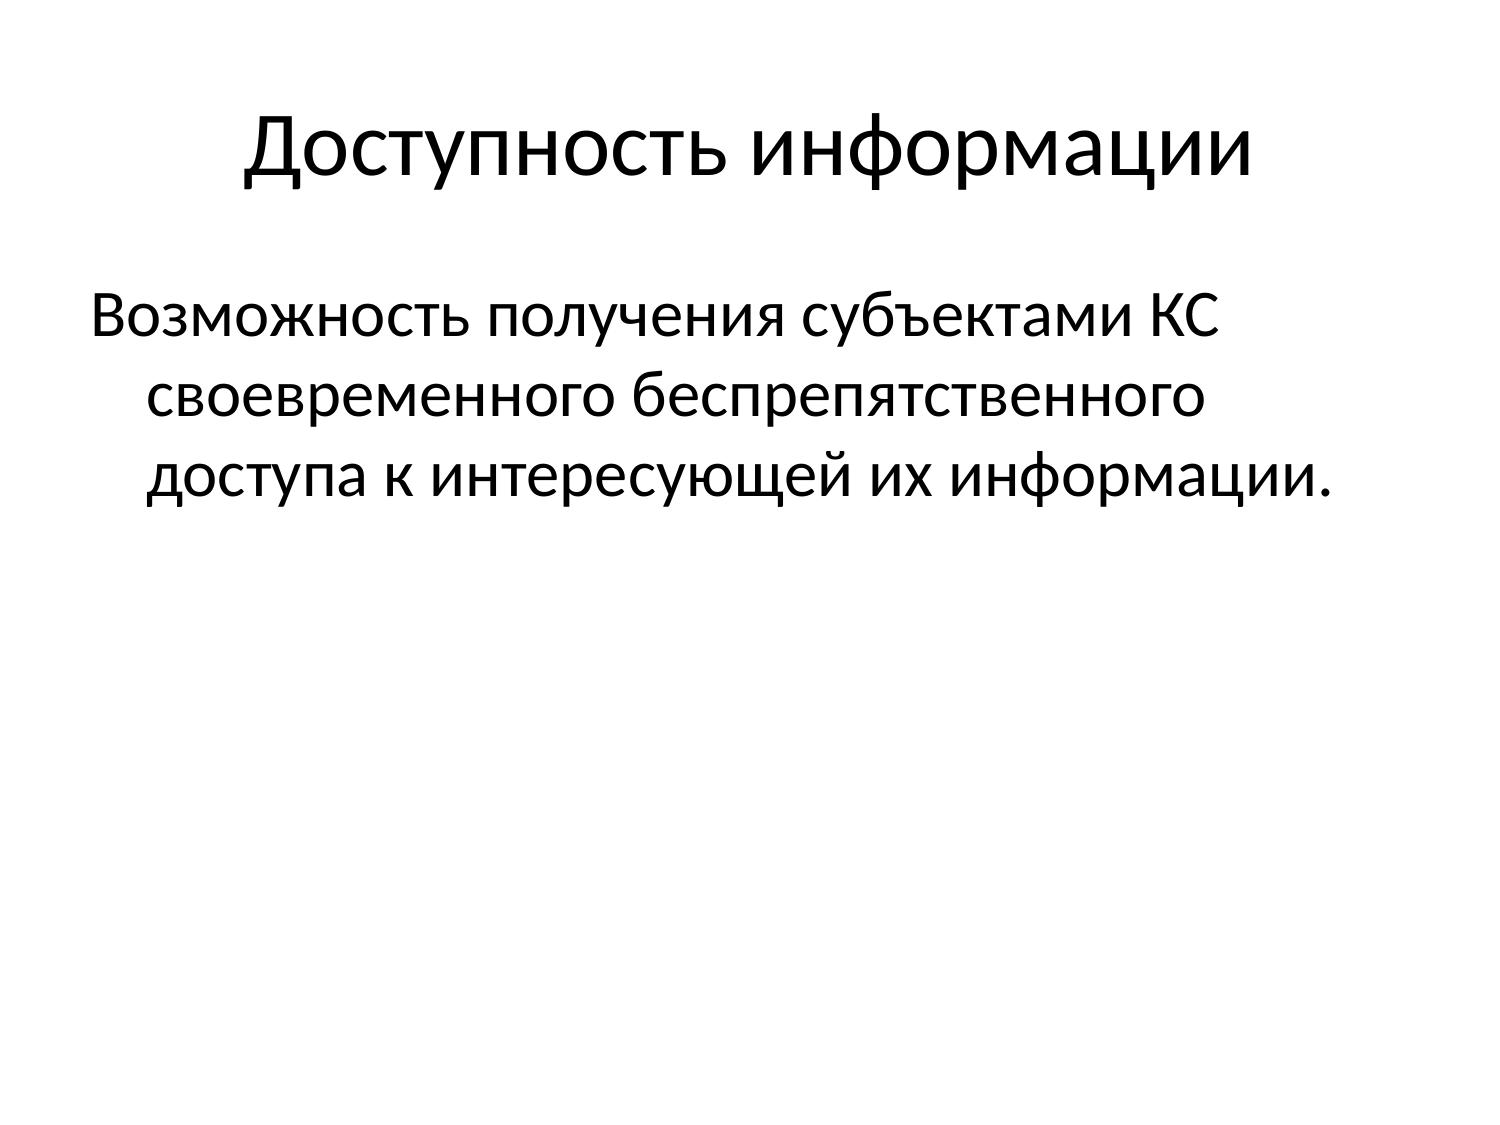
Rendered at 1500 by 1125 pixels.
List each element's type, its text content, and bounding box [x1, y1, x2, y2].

title Доступность информации [75, 45, 1425, 233]
list Возможность получения субъектами КС своевременного беспрепятственного доступа к интересующей их информации. [75, 262, 1425, 1005]
